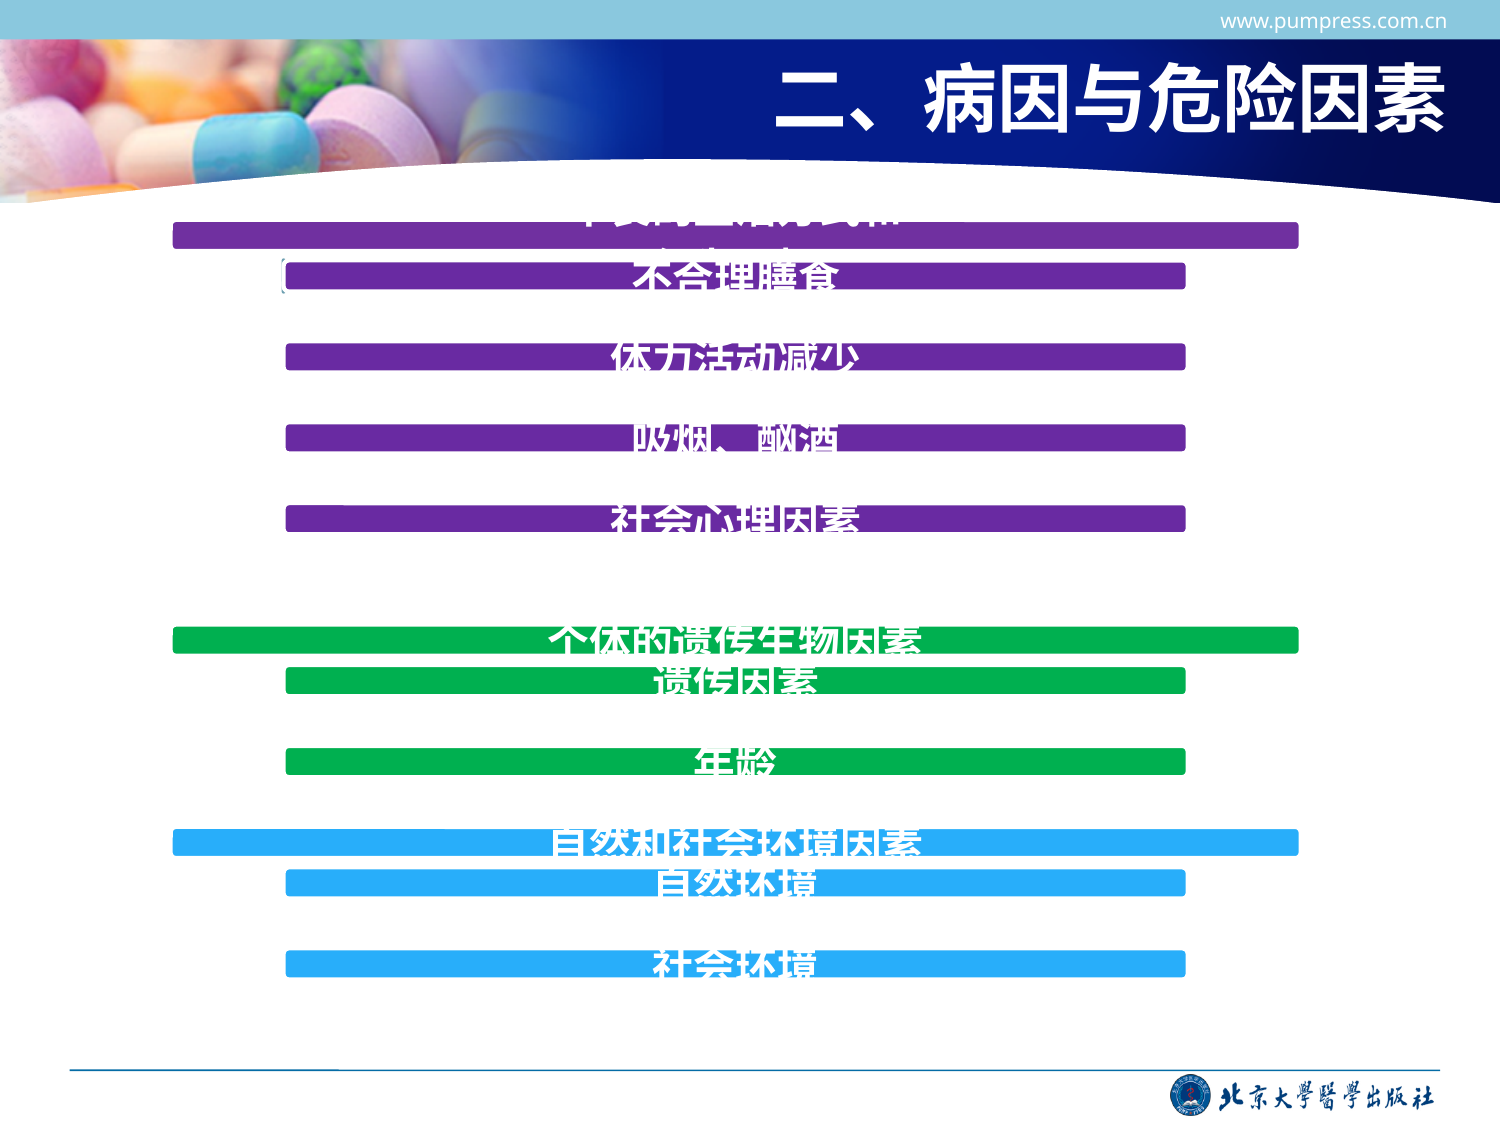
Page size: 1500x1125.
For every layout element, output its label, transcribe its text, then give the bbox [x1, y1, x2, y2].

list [29, 219, 1443, 1021]
title 二、病因与危险因素 [137, 49, 1463, 143]
picture [0, 40, 1500, 203]
picture [1170, 1074, 1436, 1118]
slide_number www.pumpress.com.cn [1024, 0, 1463, 38]
